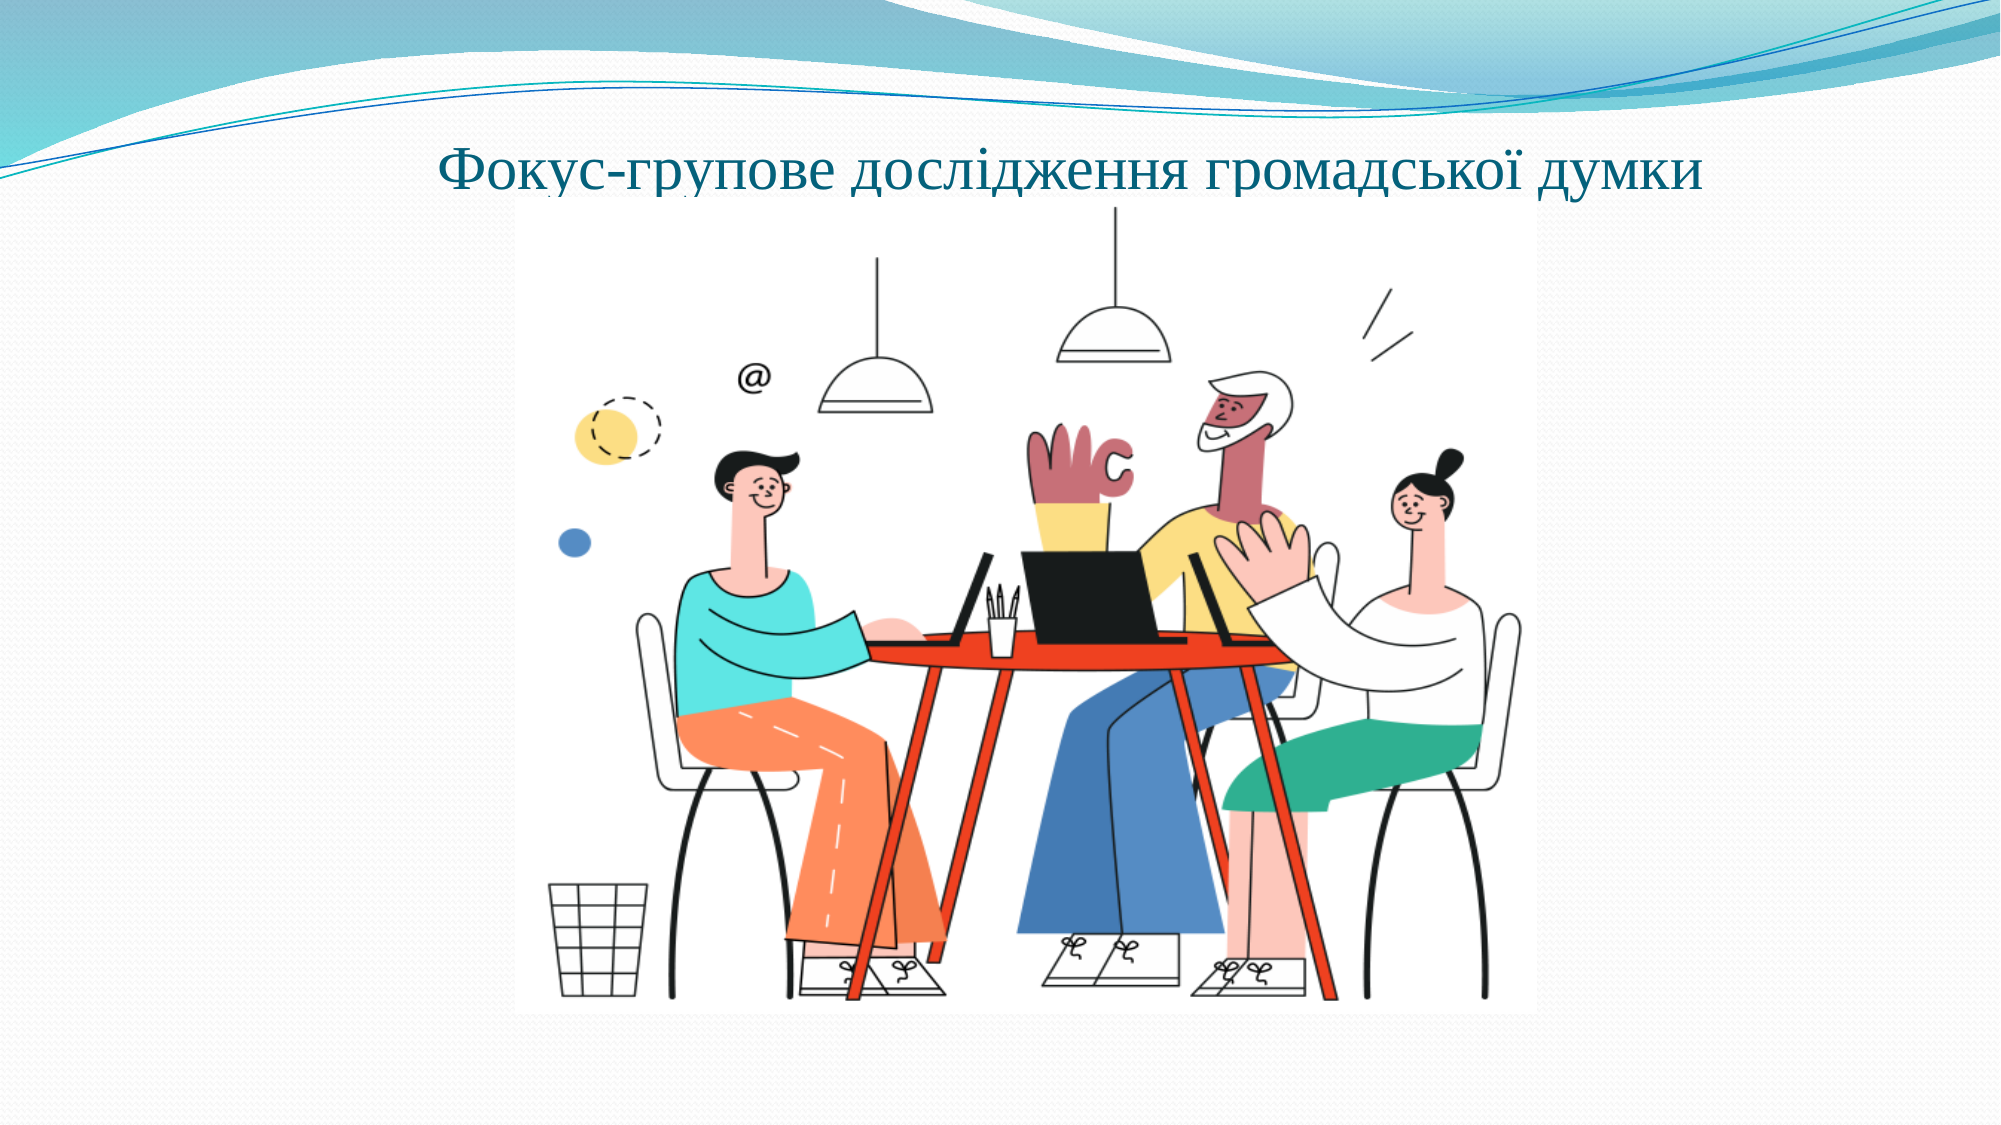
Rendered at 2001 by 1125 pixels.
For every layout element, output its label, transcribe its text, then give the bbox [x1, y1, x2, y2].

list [514, 197, 1537, 1014]
title Фокус-групове дослідження громадської думки [339, 73, 1802, 203]
